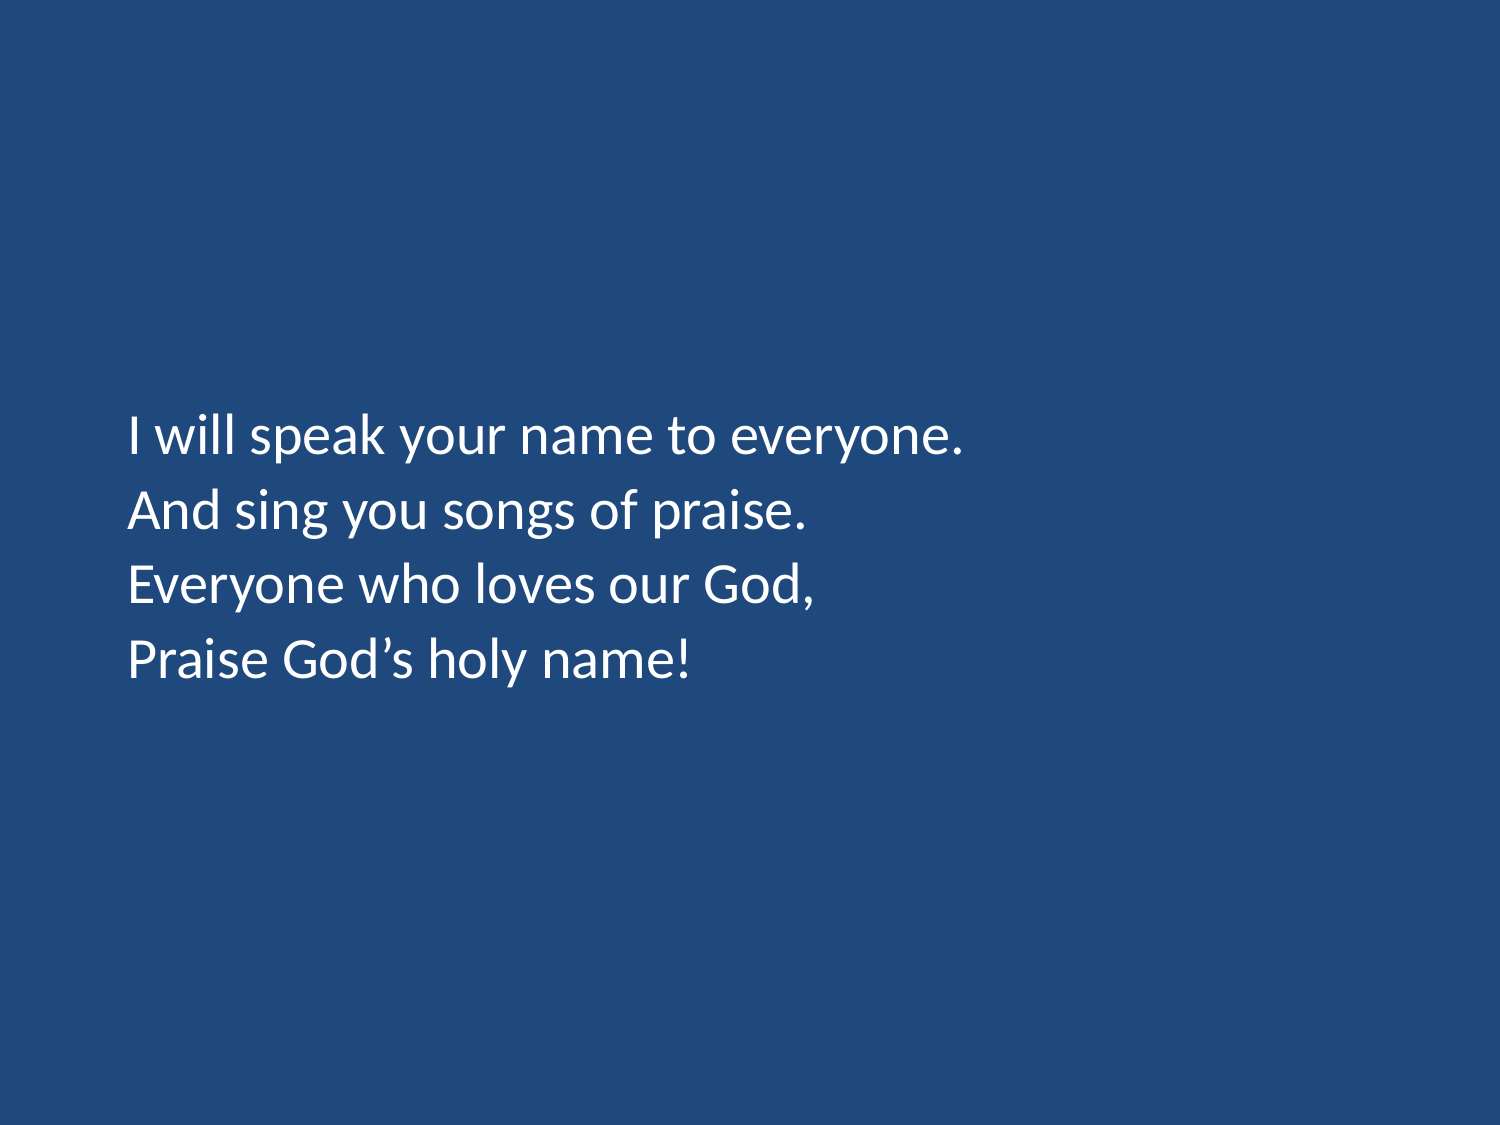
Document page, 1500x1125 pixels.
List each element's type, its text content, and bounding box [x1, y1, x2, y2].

list I will speak your name to everyone. And sing you songs of praise. Everyone who loves our God, Praise God’s holy name! [112, 396, 1450, 729]
